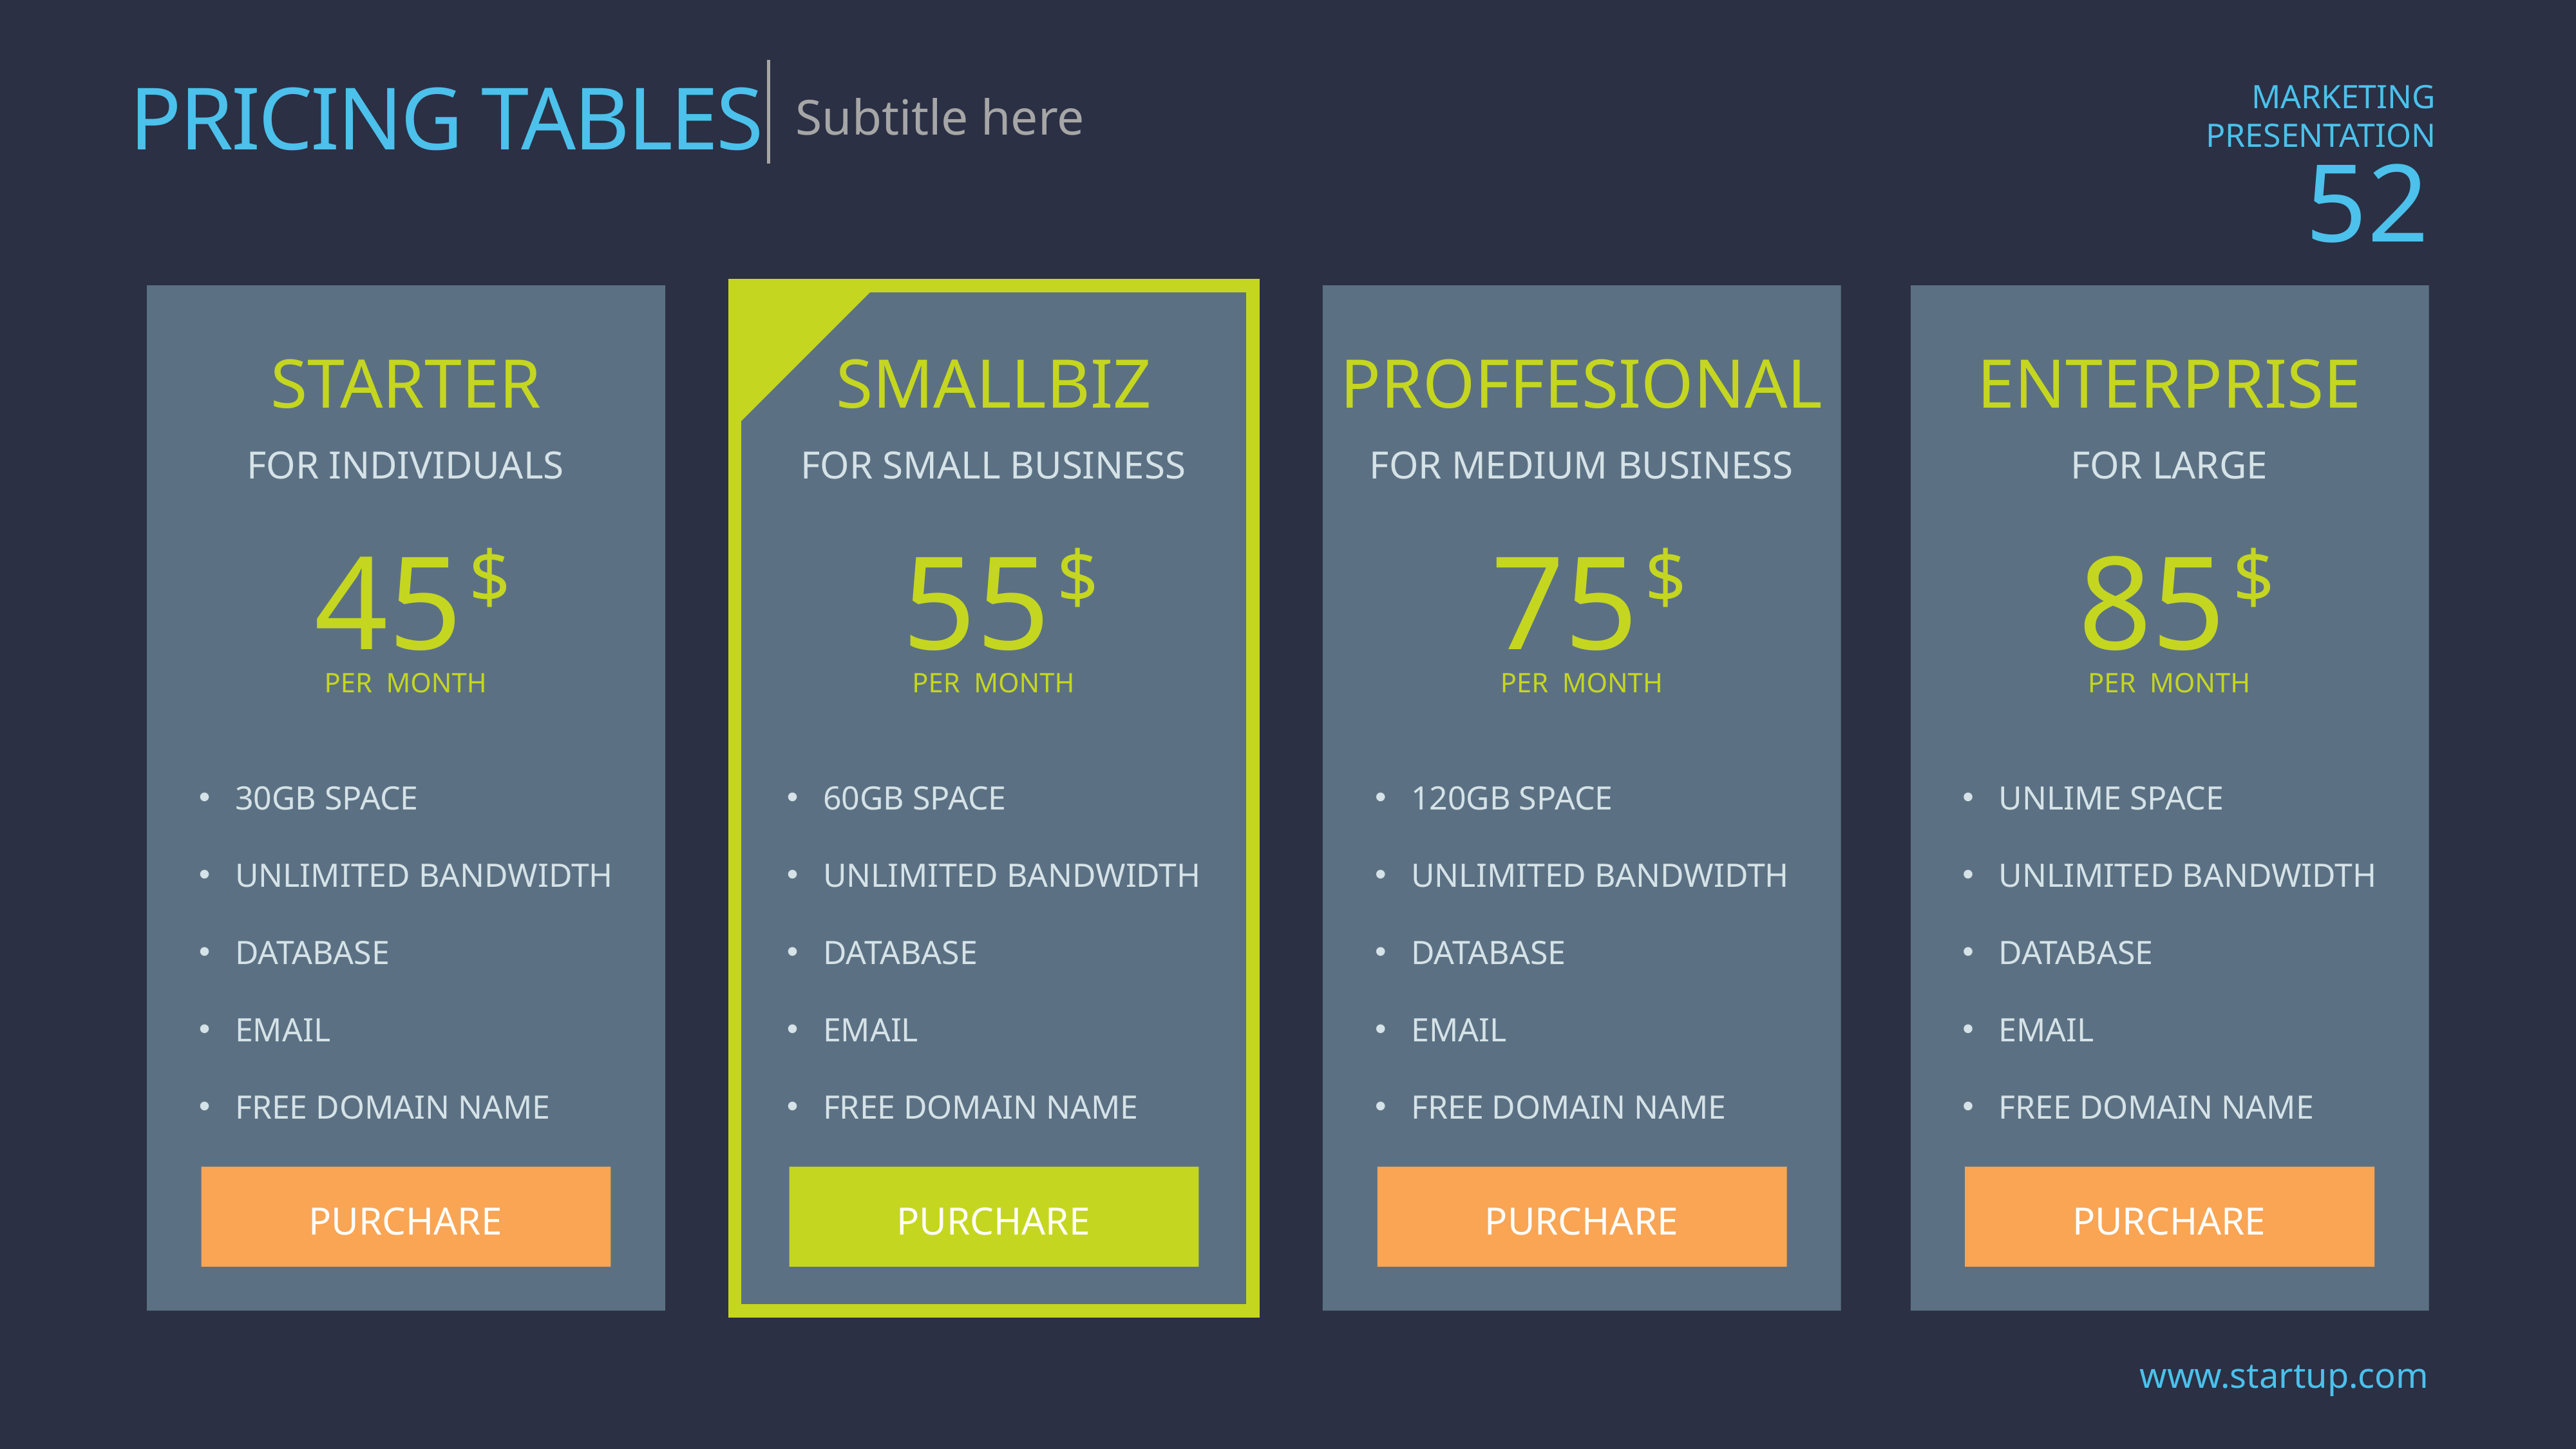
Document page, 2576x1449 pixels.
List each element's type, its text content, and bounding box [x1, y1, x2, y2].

text_box Subtitle here [786, 81, 1094, 149]
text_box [1935, 336, 2404, 1267]
text_box [1910, 285, 2430, 1311]
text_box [1322, 336, 1841, 1267]
text_box [146, 285, 666, 1311]
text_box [172, 336, 640, 1267]
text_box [735, 285, 1253, 1311]
text_box PRICING TABLES [129, 63, 764, 167]
text_box [1322, 285, 1842, 1311]
